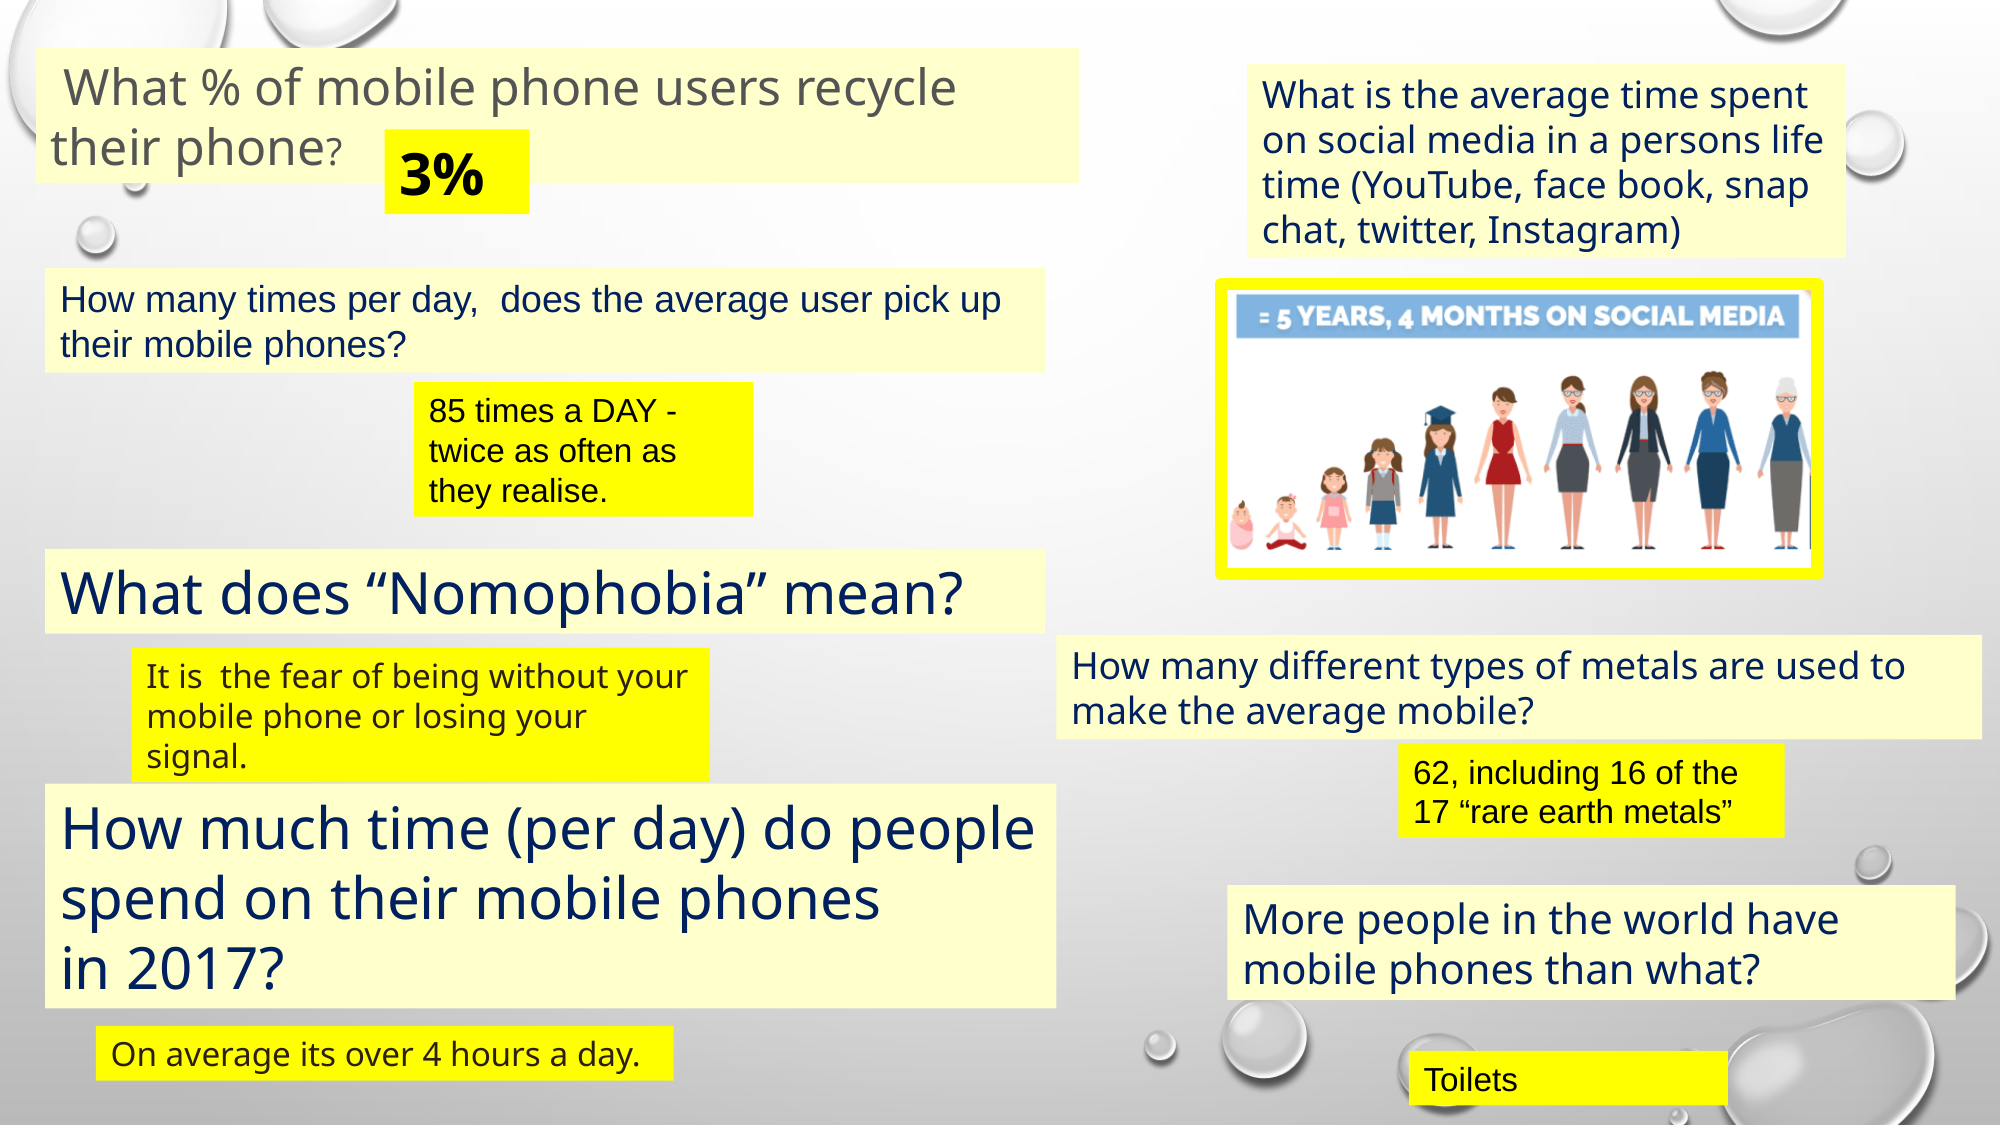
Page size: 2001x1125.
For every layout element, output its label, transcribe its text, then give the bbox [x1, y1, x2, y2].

text_box Toilets [1408, 1050, 1728, 1106]
text_box 85 times a DAY - twice as often as they realise. [414, 382, 754, 517]
text_box What is the average time spent on social media in a persons life time (YouTube, face book, snap chat, twitter, Instagram) [1247, 63, 1846, 259]
picture [0, 0, 2000, 1125]
text_box How much time (per day) do people spend on their mobile phones in 2017? [45, 783, 1057, 1009]
text_box What % of mobile phone users recycle their phone? [36, 48, 1079, 183]
text_box How many different types of metals are used to make the average mobile? [1056, 634, 1983, 740]
text_box How many times per day, does the average user pick up their mobile phones? [45, 267, 1046, 373]
text_box It is the fear of being without your mobile phone or losing your signal. [131, 647, 710, 783]
text_box 62, including 16 of the 17 “rare earth metals” [1398, 743, 1785, 838]
text_box 3% [384, 129, 530, 215]
text_box What does “Nomophobia” mean? [45, 548, 1046, 634]
text_box More people in the world have mobile phones than what? [1227, 885, 1956, 1000]
text_box On average its over 4 hours a day. [95, 1025, 674, 1081]
